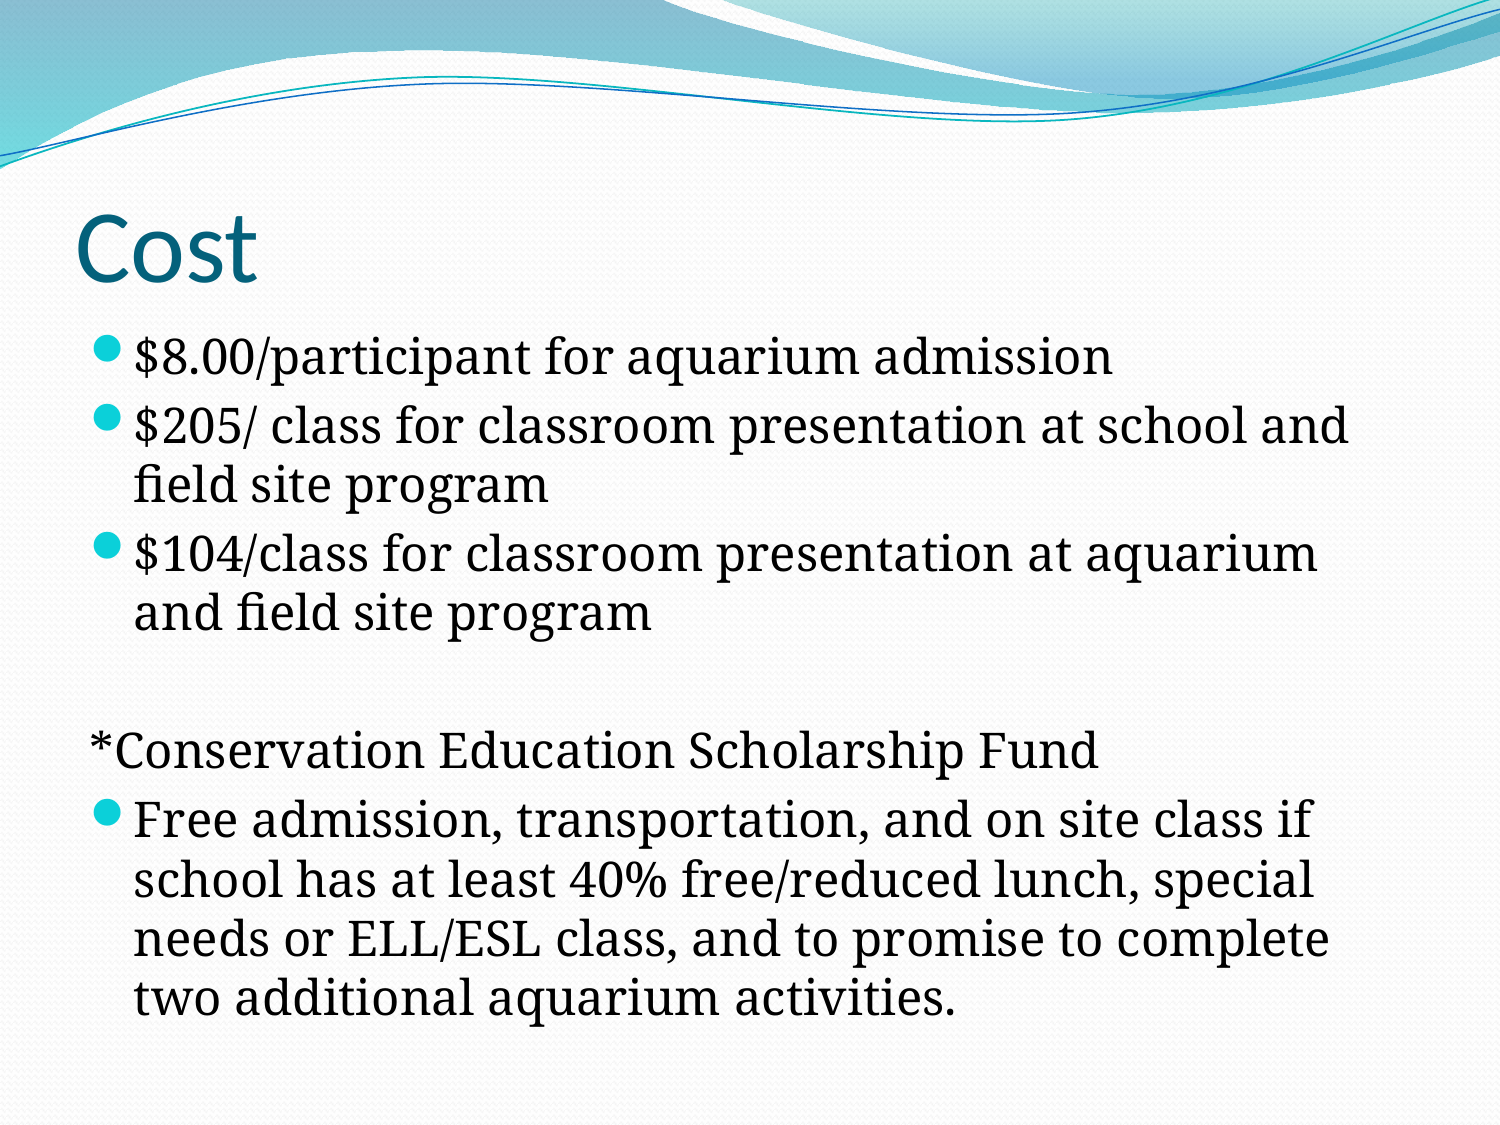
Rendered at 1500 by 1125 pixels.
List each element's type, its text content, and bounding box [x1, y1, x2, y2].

list $8.00/participant for aquarium admission $205/ class for classroom presentation at school and field site program $104/class for classroom presentation at aquarium and field site program *Conservation Education Scholarship Fund Free admission, transportation, and on site class if school has at least 40% free/reduced lunch, special needs or ELL/ESL class, and to promise to complete two additional aquarium activities. [75, 317, 1425, 1038]
title Cost [75, 115, 1425, 303]
